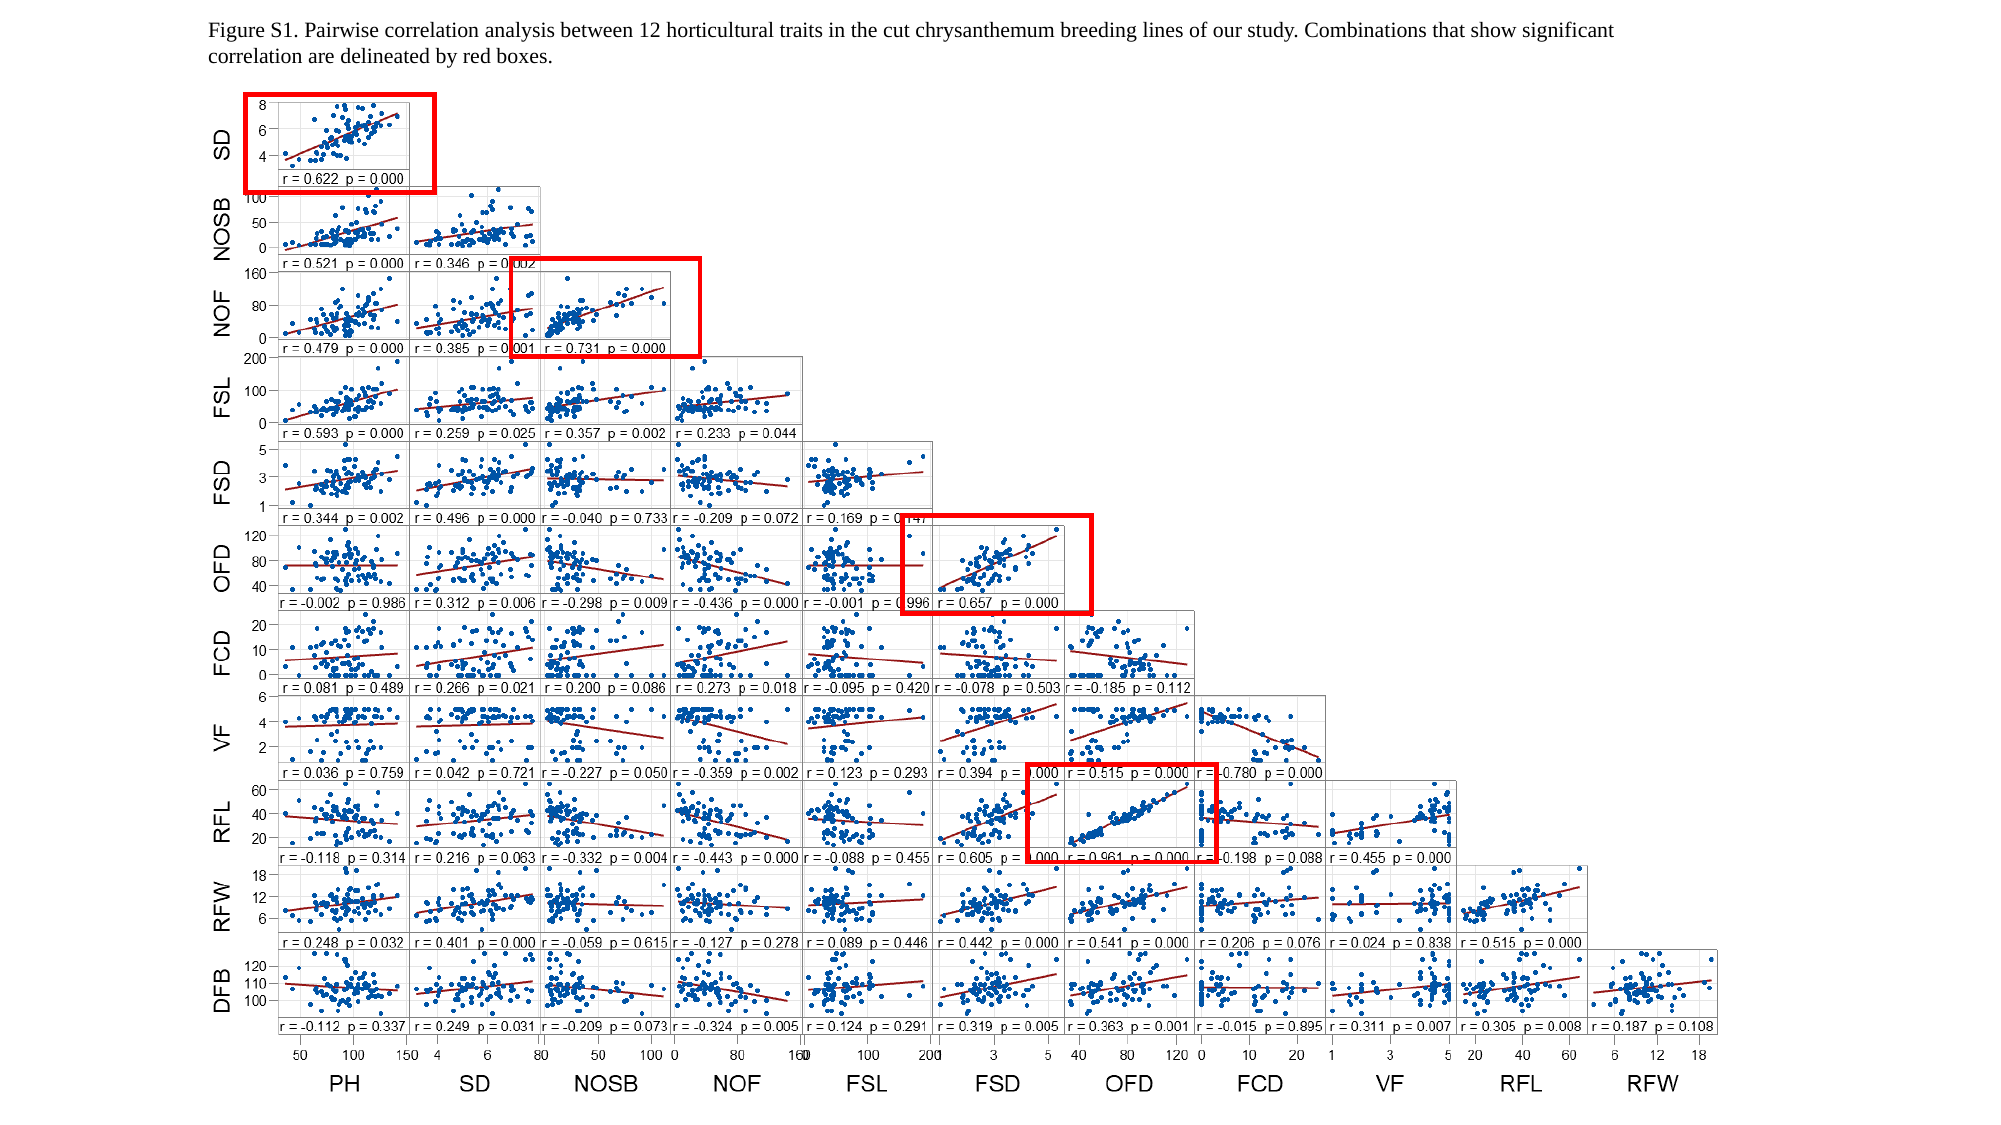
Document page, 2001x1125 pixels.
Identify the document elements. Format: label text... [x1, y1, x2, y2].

picture [193, 84, 1733, 1111]
text_box Figure S1. Pairwise correlation analysis between 12 horticultural traits in the cut chrysanthemum breeding lines of our study. Combinations that show significant correlation are delineated by red boxes. [193, 7, 1659, 76]
